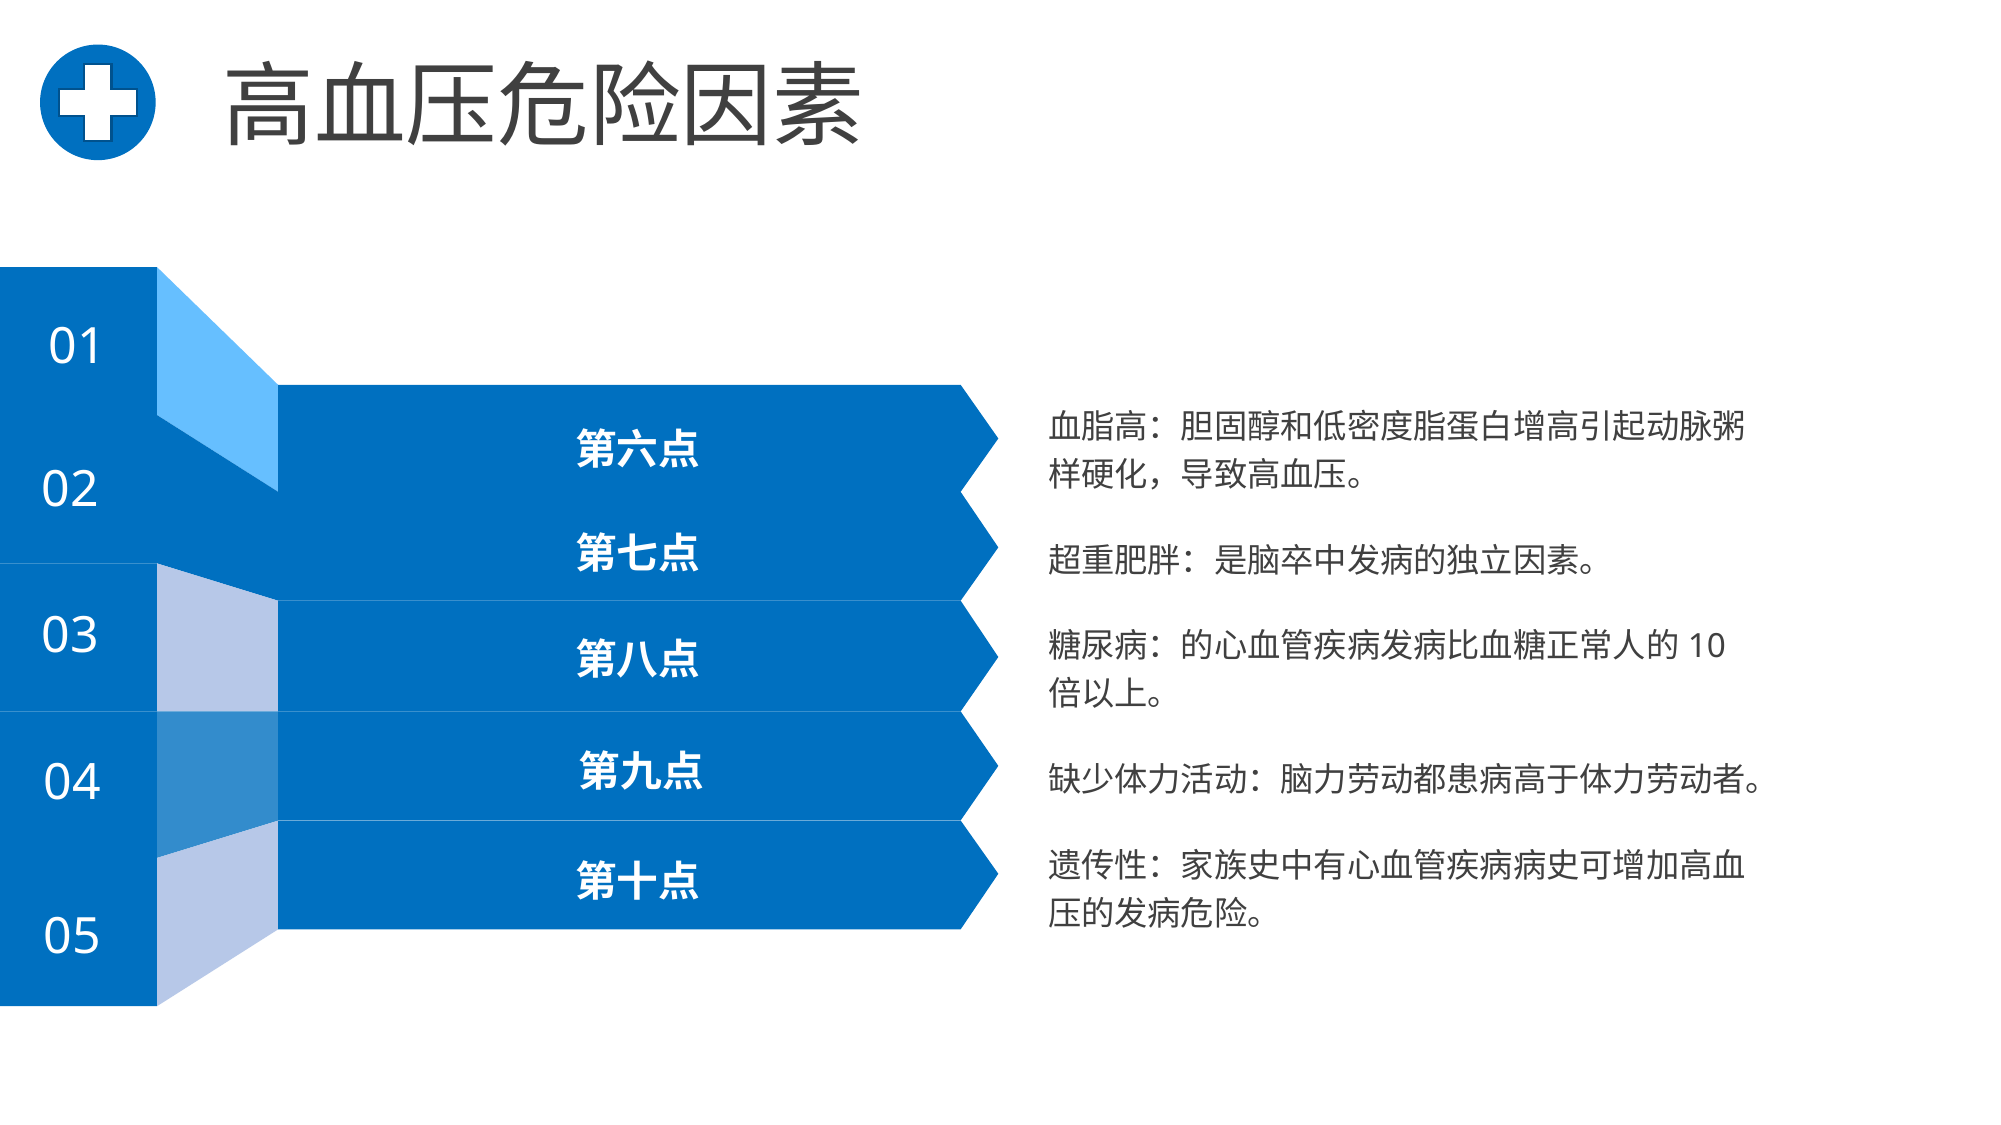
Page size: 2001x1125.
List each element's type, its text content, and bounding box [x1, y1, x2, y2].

text_box 超重肥胖：是脑卒中发病的独立因素。 [1033, 523, 1773, 587]
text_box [0, 415, 999, 563]
text_box 缺少体力活动：脑力劳动都患病高于体力劳动者。 [1033, 743, 1773, 806]
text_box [0, 563, 999, 711]
text_box 血脂高：胆固醇和低密度脂蛋白增高引起动脉粥样硬化，导致高血压。 [1033, 389, 1773, 501]
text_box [0, 820, 999, 1007]
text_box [0, 711, 999, 820]
text_box 遗传性：家族史中有心血管疾病病史可增加高血压的发病危险。 [1033, 828, 1773, 940]
text_box 高血压危险因素 [201, 36, 886, 168]
text_box 糖尿病：的心血管疾病发病比血糖正常人的10倍以上。 [1033, 609, 1773, 720]
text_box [0, 267, 999, 415]
